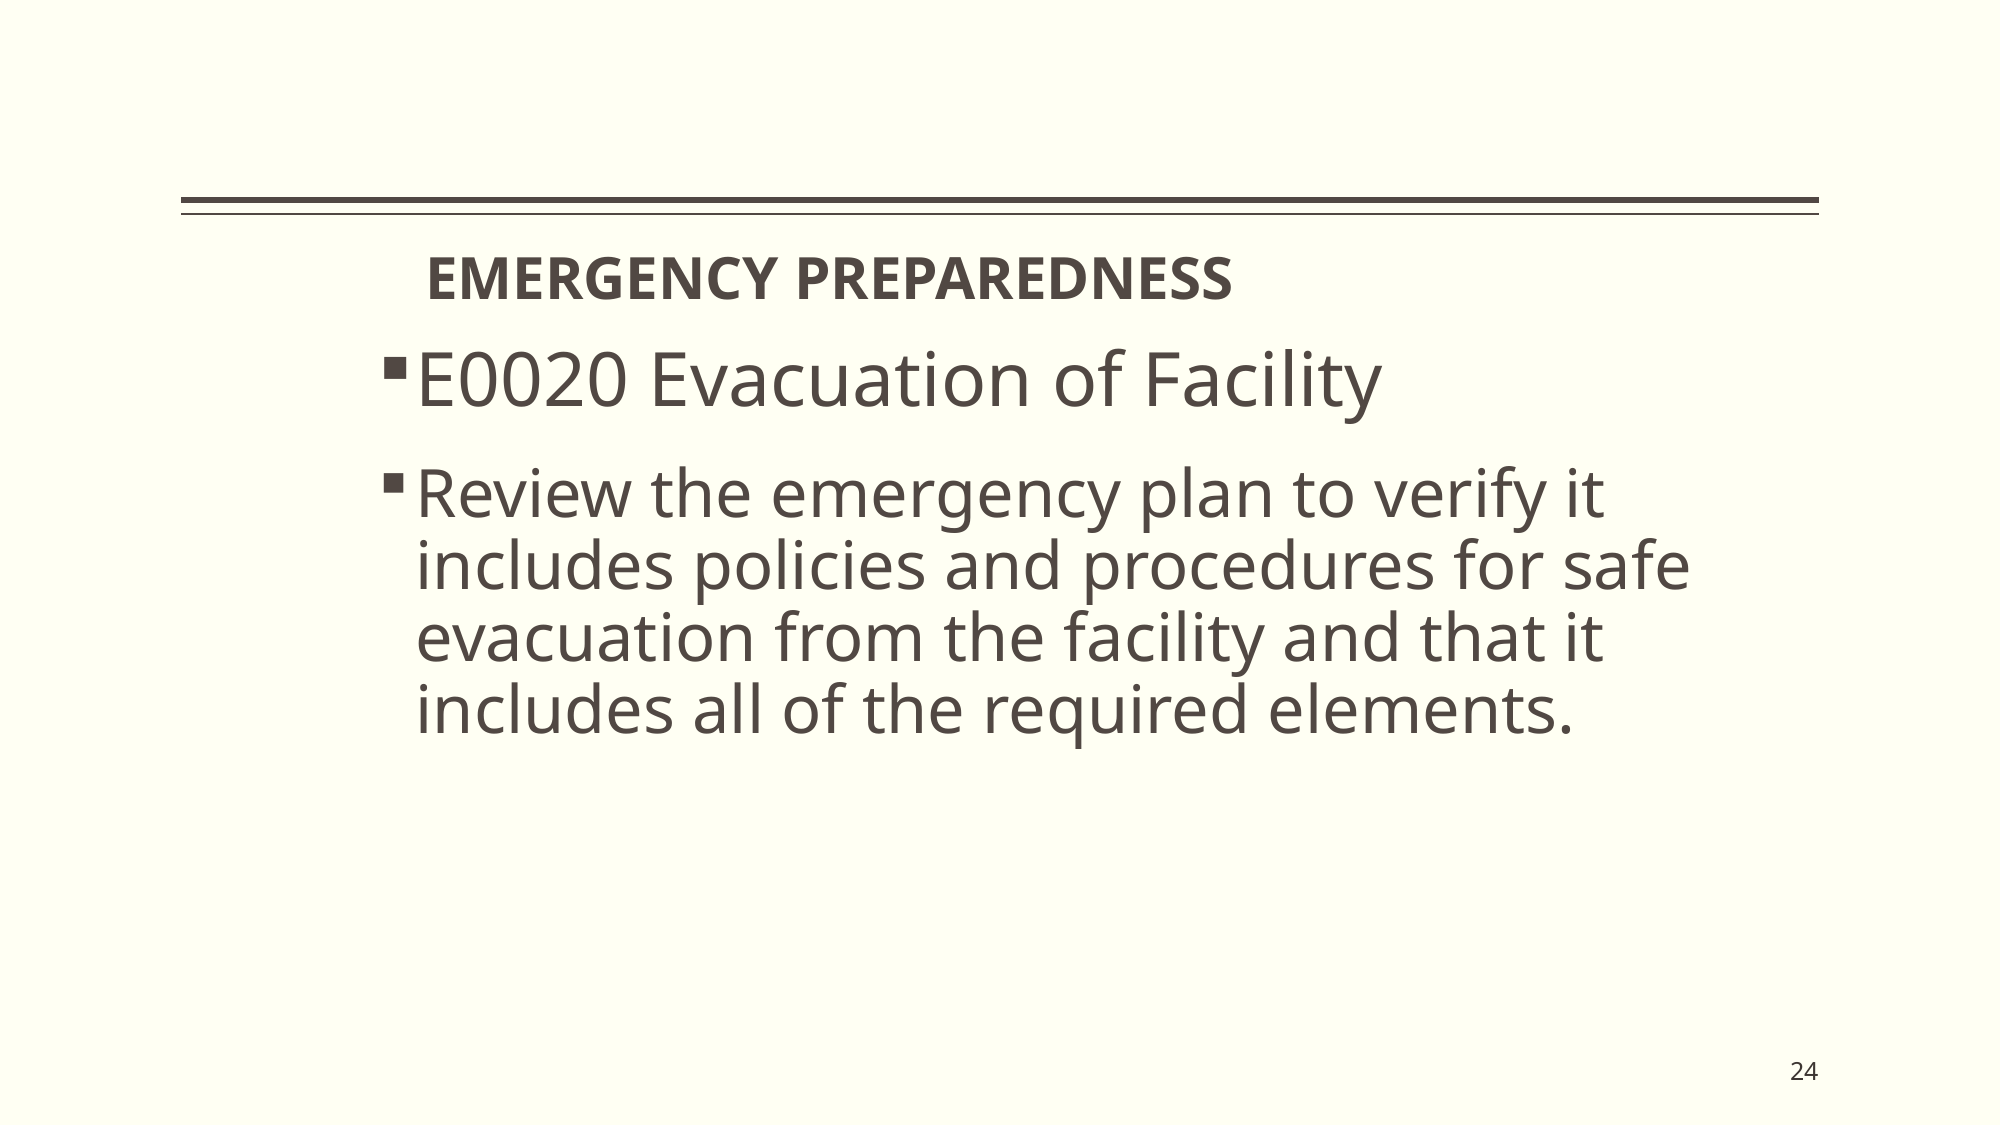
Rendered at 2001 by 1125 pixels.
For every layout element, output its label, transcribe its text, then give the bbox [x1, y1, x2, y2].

slide_number 24 [1518, 1042, 1819, 1103]
list E0020 Evacuation of Facility Review the emergency plan to verify it includes policies and procedures for safe evacuation from the facility and that it includes all of the required elements. [378, 246, 1841, 1052]
title EMERGENCY PREPAREDNESS [425, 109, 1888, 320]
